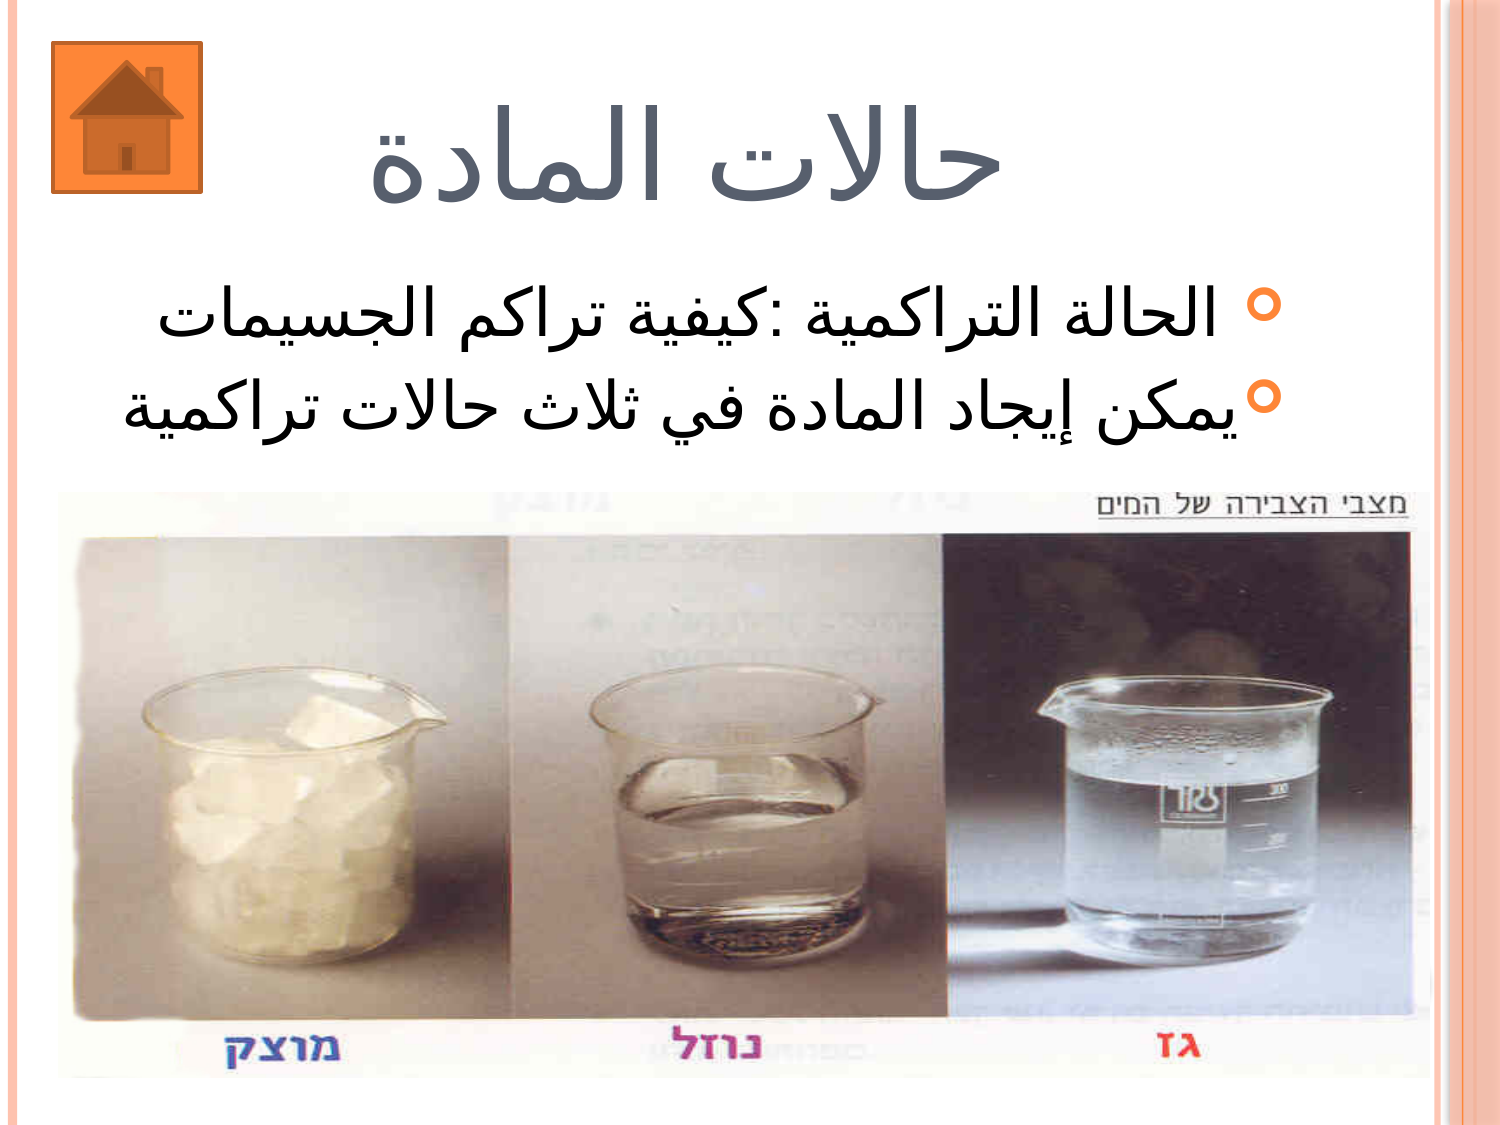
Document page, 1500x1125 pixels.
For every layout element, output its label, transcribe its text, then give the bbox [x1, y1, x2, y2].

title حالات المادة [75, 45, 1300, 233]
text_box [51, 41, 203, 194]
list الحالة التراكمية :كيفية تراكم الجسيمات يمكن إيجاد المادة في ثلاث حالات تراكمية [75, 262, 1300, 488]
picture [58, 491, 1431, 1079]
